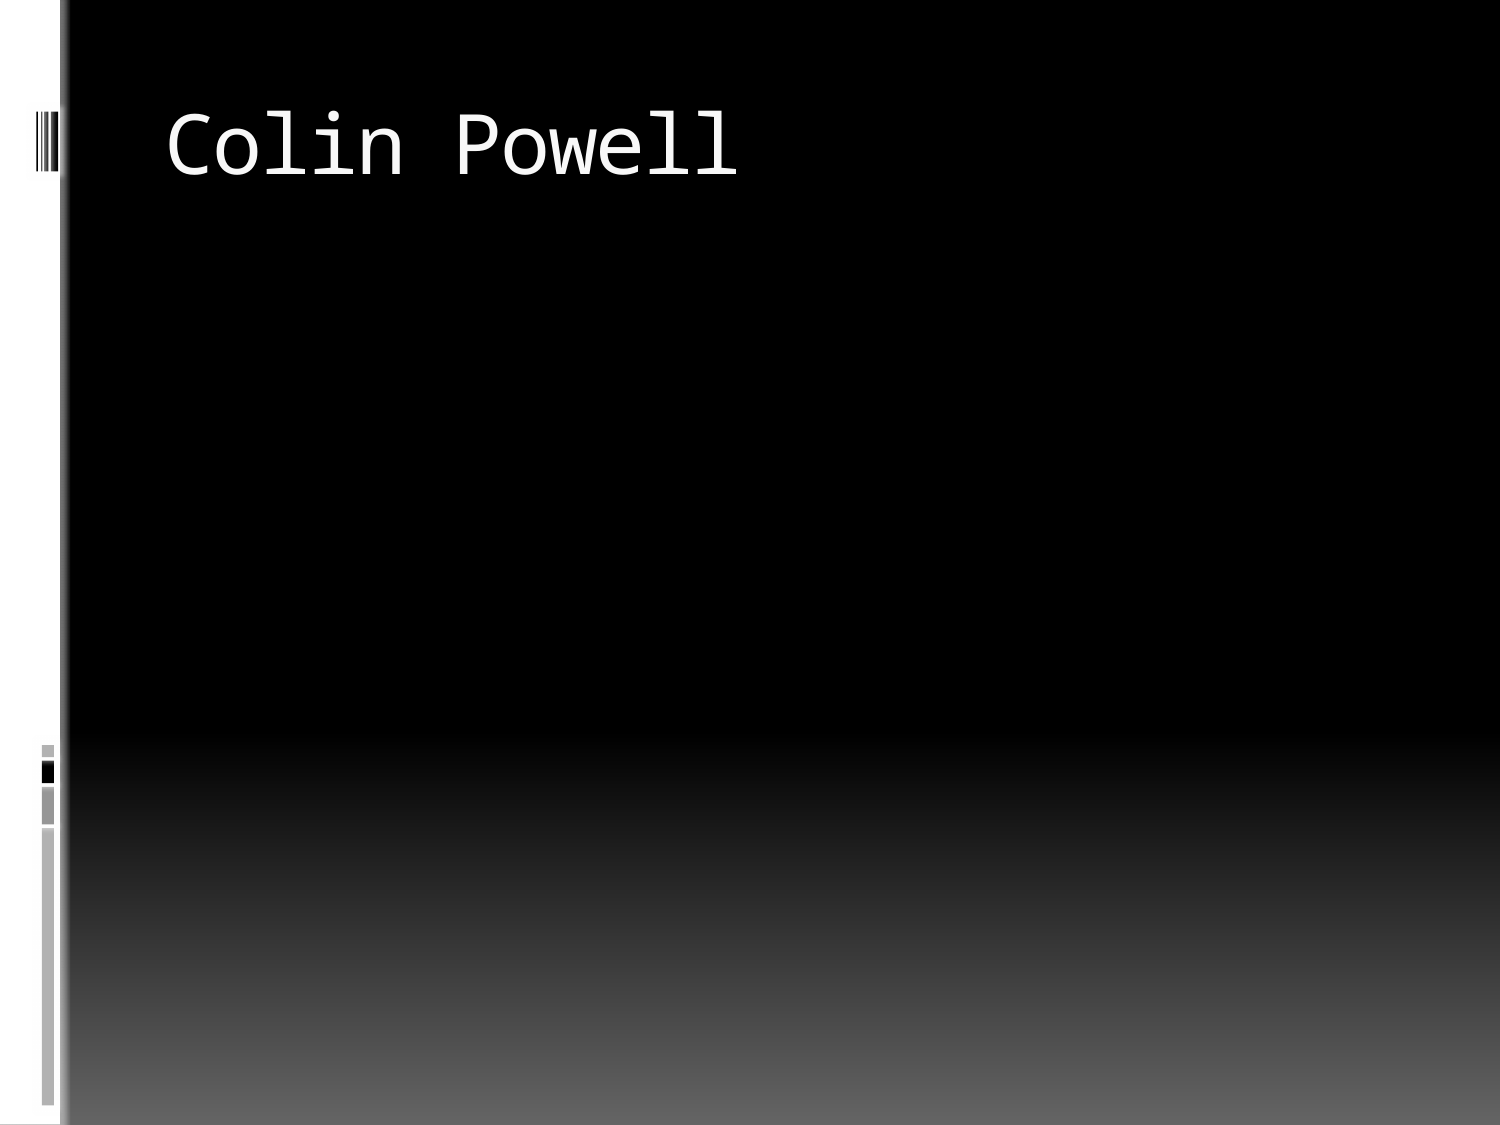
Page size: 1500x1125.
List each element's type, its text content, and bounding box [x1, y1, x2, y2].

title Colin Powell [150, 83, 1425, 234]
